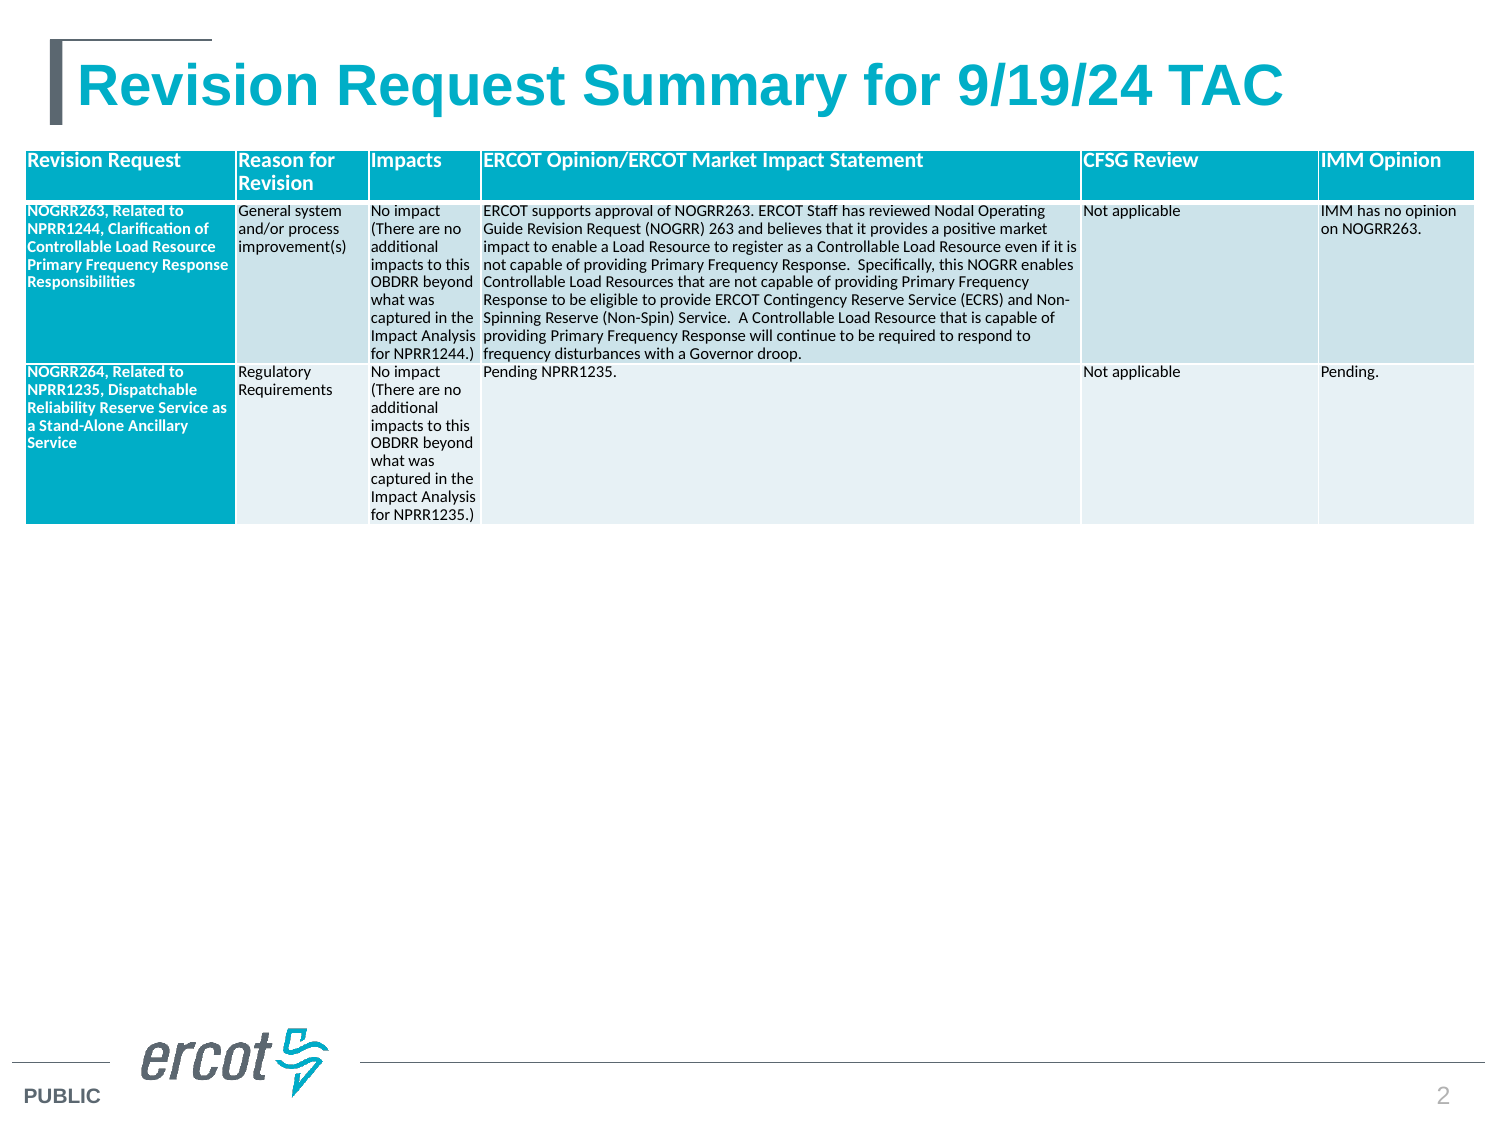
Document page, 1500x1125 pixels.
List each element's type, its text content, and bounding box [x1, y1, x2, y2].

table_cell General system and/or process improvement(s) [237, 205, 368, 363]
table_cell Regulatory Requirements [237, 365, 368, 524]
table_header Reason for Revision [237, 151, 368, 200]
table_cell Not applicable [1082, 365, 1318, 524]
table_cell Pending NPRR1235. [482, 365, 1080, 524]
table_cell ERCOT supports approval of NOGRR263. ERCOT Staff has reviewed Nodal Operating Guide Revision Request (NOGRR) 263 and believes that it provides a positive market impact to enable a Load Resource to register as a Controllable Load Resource even if it is not capable of providing Primary Frequency Response. Specifically, this NOGRR enables Controllable Load Resources that are not capable of providing Primary Frequency Response to be eligible to provide ERCOT Contingency Reserve Service (ECRS) and Non-Spinning Reserve (Non-Spin) Service. A Controllable Load Resource that is capable of providing Primary Frequency Response will continue to be required to respond to frequency disturbances with a Governor droop. [482, 205, 1080, 363]
table_cell NOGRR263, Related to NPRR1244, Clarification of Controllable Load Resource Primary Frequency Response Responsibilities [26, 205, 235, 363]
table_header CFSG Review [1082, 151, 1318, 200]
table_header Impacts [370, 151, 480, 200]
table_header Revision Request [26, 151, 235, 200]
table_cell Not applicable [1082, 205, 1318, 363]
table_cell No impact (There are no additional impacts to this OBDRR beyond what was captured in the Impact Analysis for NPRR1235.) [370, 365, 480, 524]
table_cell Pending. [1319, 365, 1474, 524]
table_header ERCOT Opinion/ERCOT Market Impact Statement [482, 151, 1080, 200]
table_cell NOGRR264, Related to NPRR1235, Dispatchable Reliability Reserve Service as a Stand-Alone Ancillary Service [26, 365, 235, 524]
slide_number 2 [1400, 1076, 1488, 1113]
picture [137, 1024, 332, 1100]
table_cell IMM has no opinion on NOGRR263. [1319, 205, 1474, 363]
title Revision Request Summary for 9/19/24 TAC [62, 39, 1463, 125]
table_cell No impact (There are no additional impacts to this OBDRR beyond what was captured in the Impact Analysis for NPRR1244.) [370, 205, 480, 363]
table_header IMM Opinion [1319, 151, 1474, 200]
